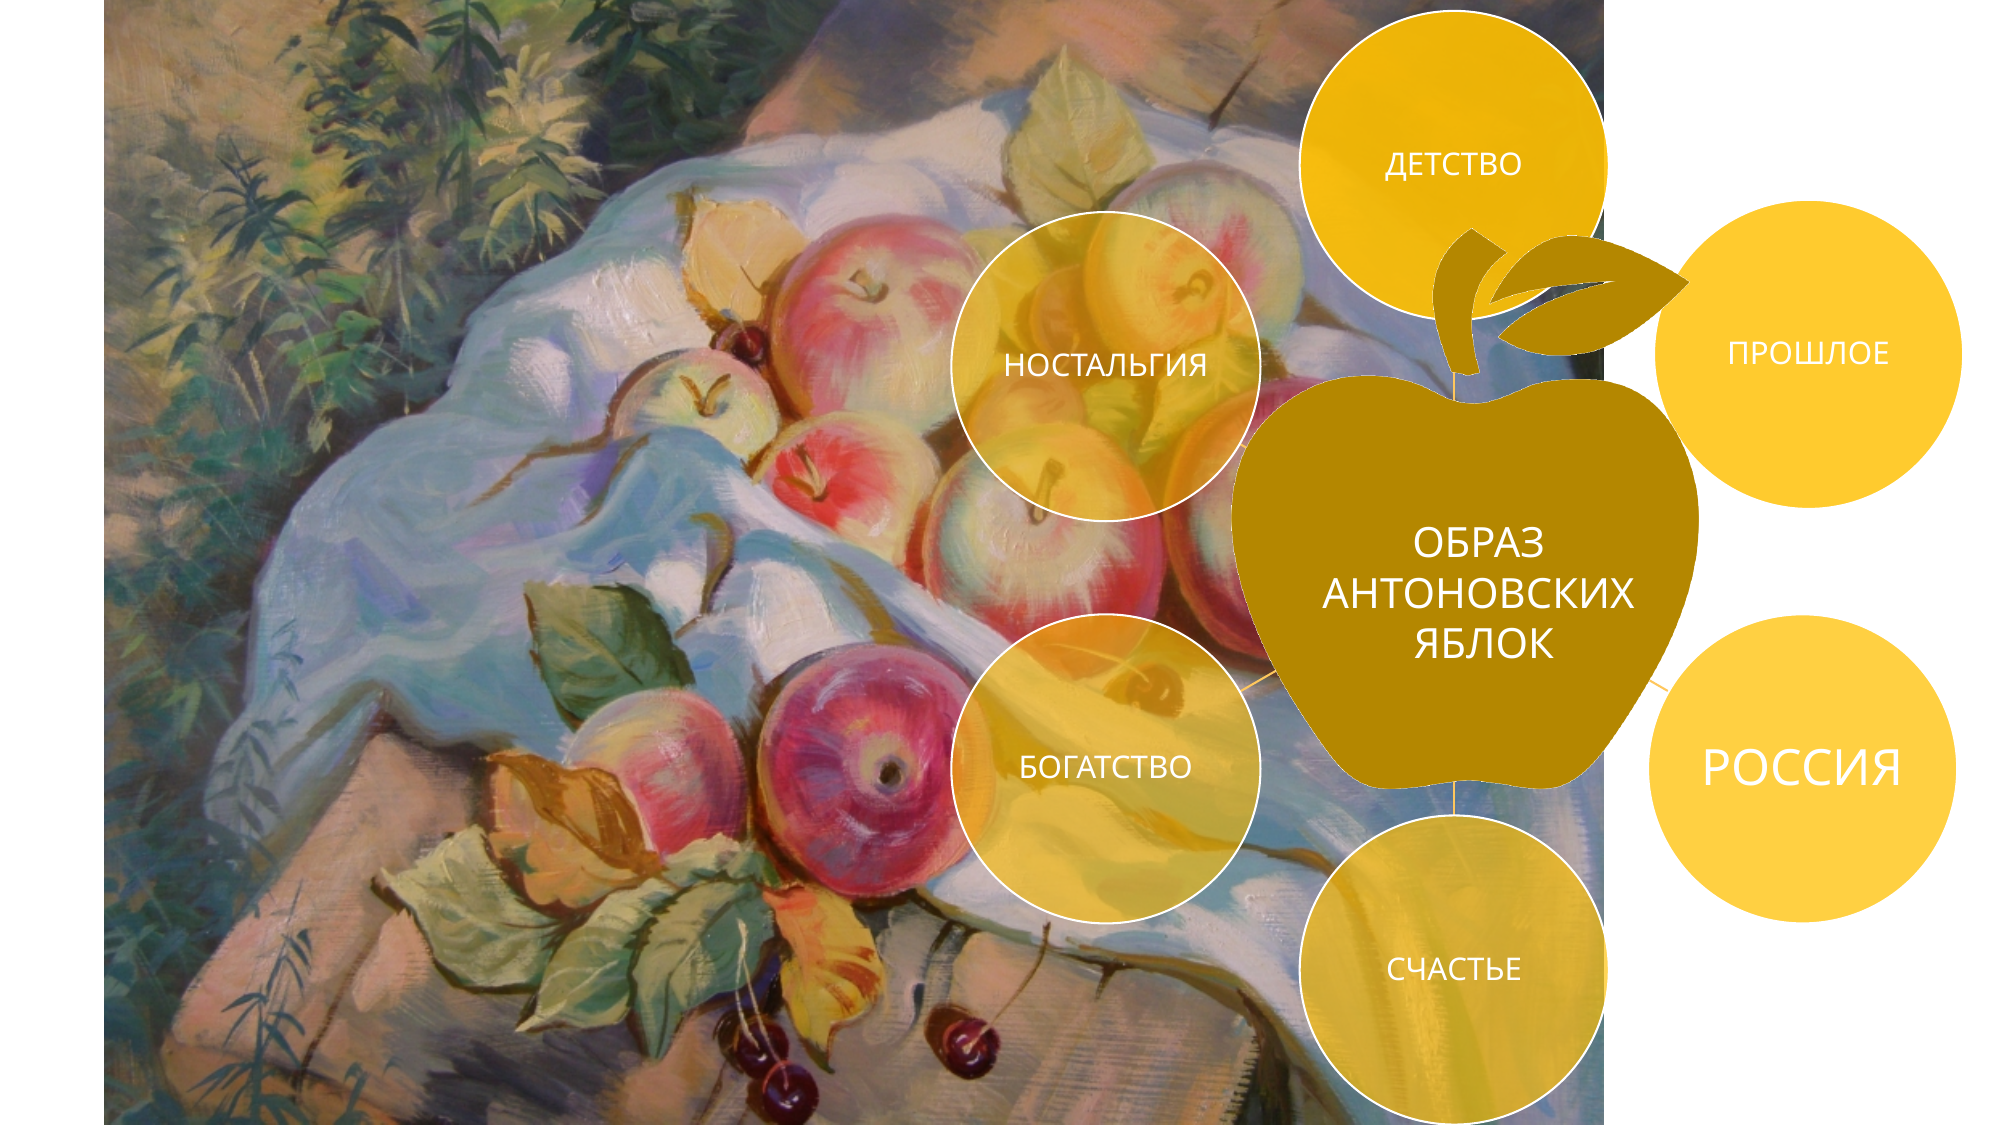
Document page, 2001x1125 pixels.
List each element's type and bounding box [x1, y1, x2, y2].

picture [1231, 228, 1699, 789]
text_box [625, 10, 2000, 1125]
picture [104, 0, 1605, 1125]
